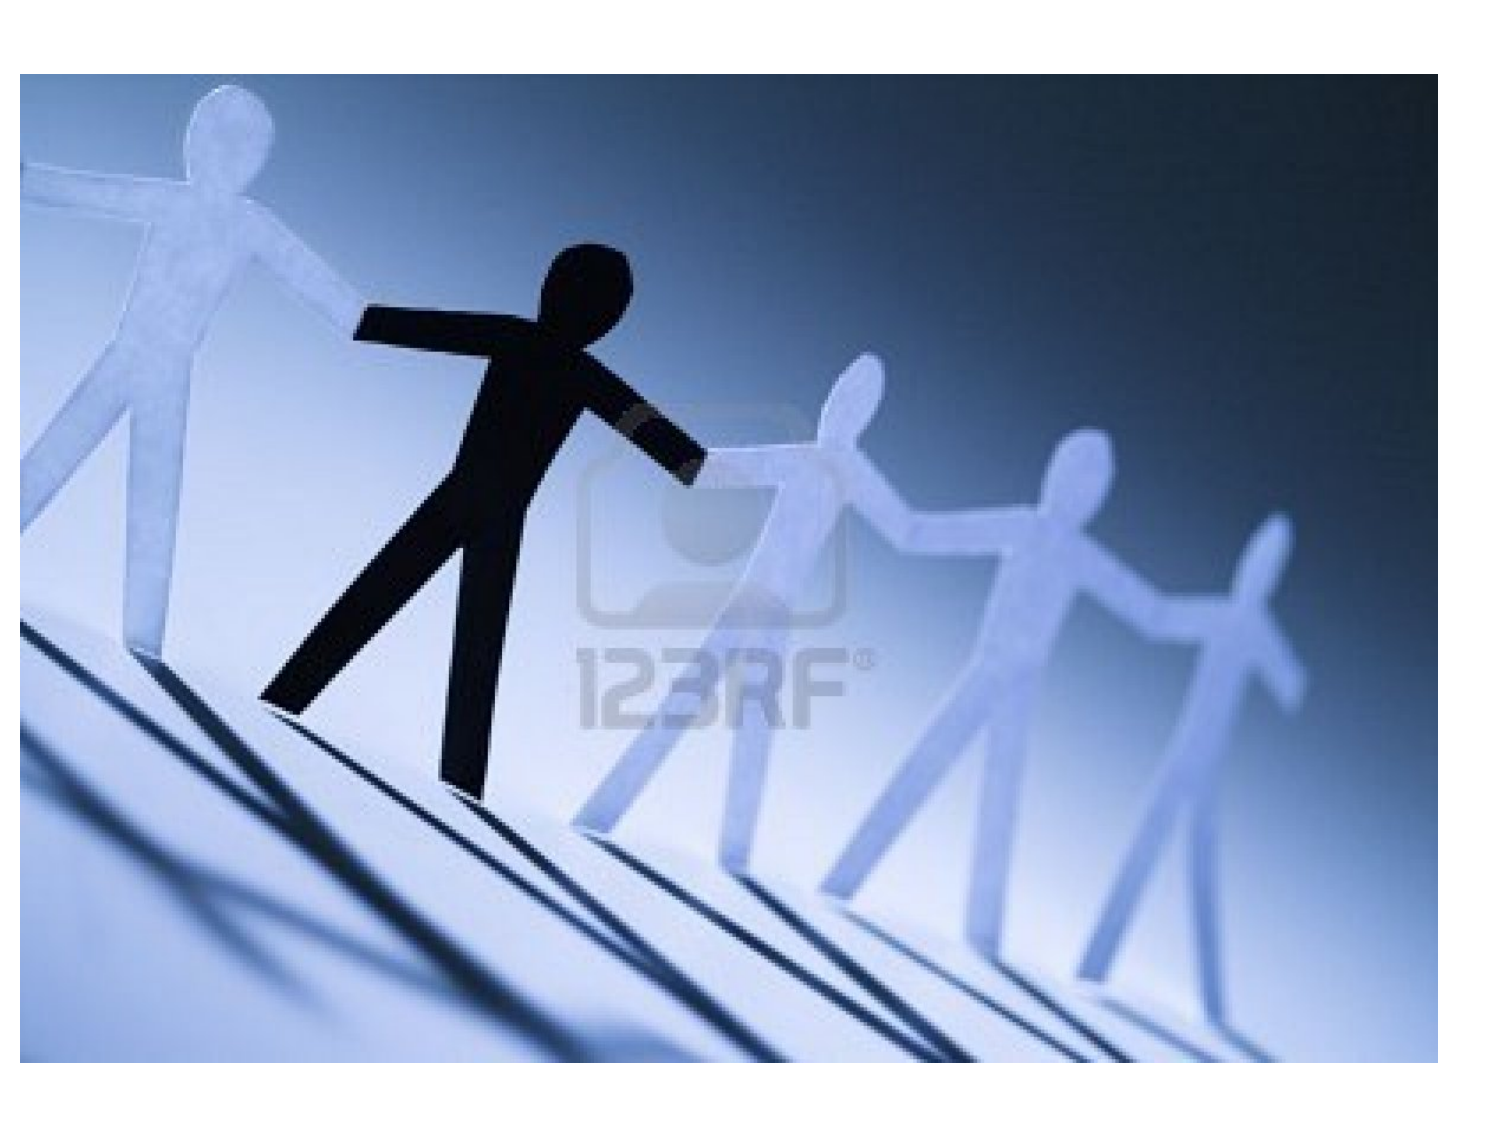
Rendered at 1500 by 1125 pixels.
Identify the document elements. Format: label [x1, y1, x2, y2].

picture [20, 74, 1438, 1063]
